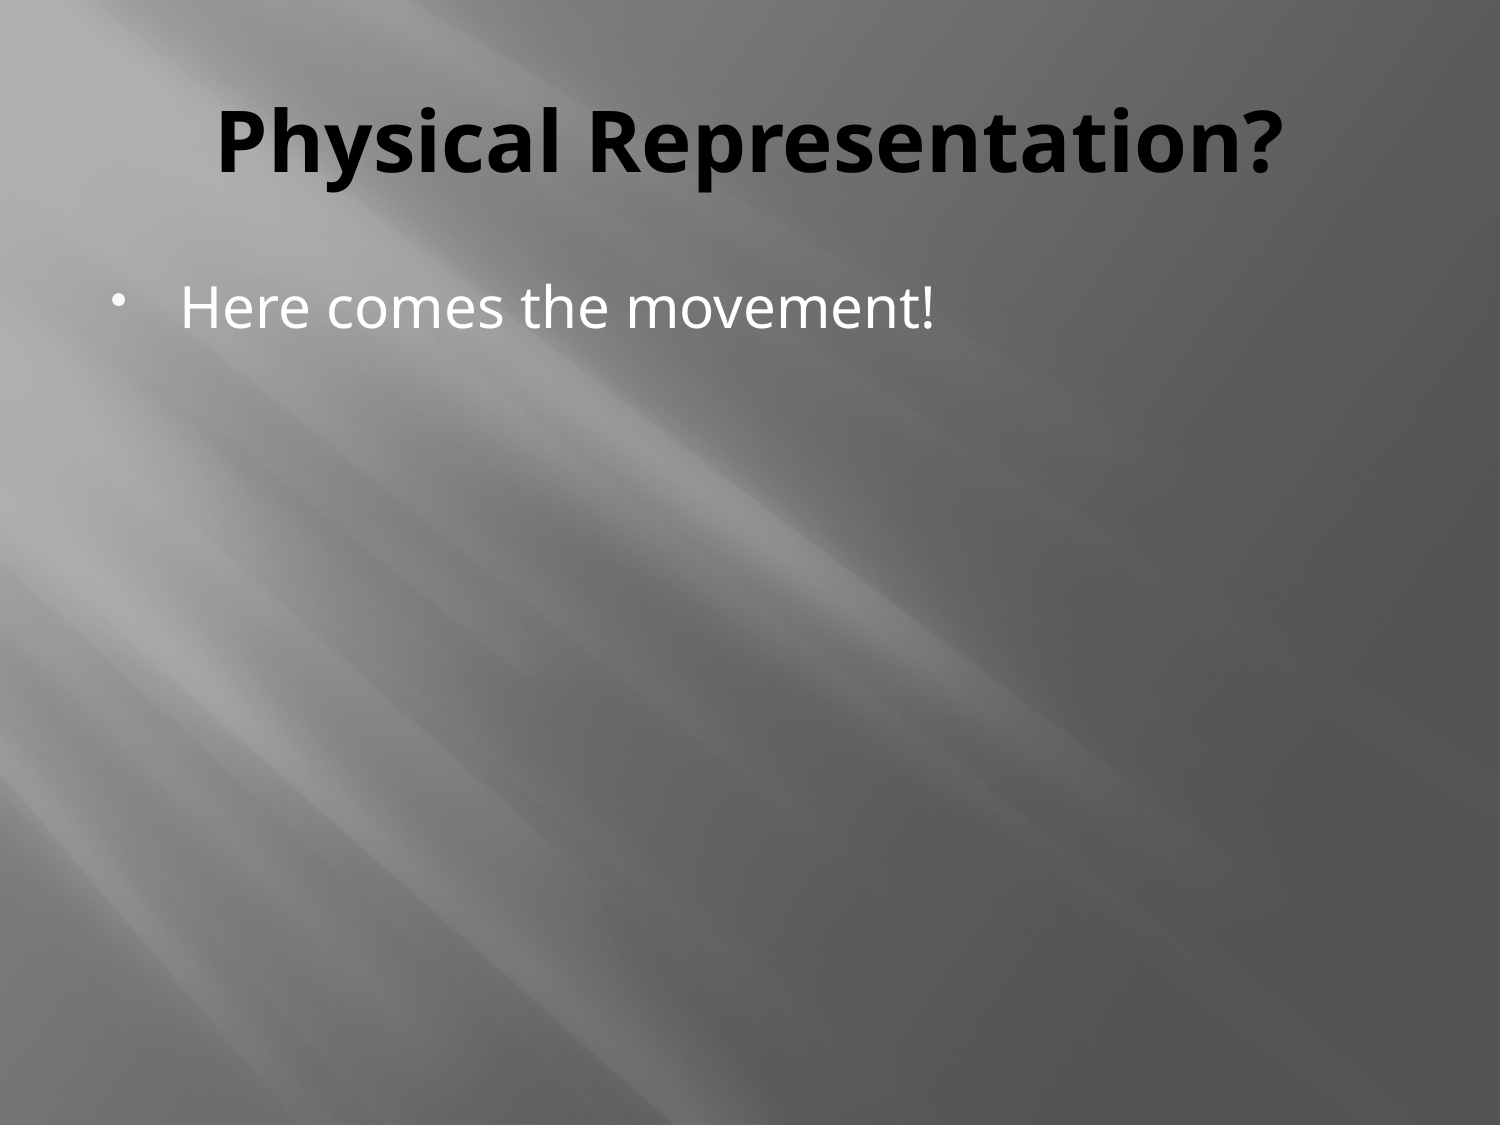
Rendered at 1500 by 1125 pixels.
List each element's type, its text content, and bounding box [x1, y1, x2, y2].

title Physical Representation? [75, 45, 1425, 233]
list Here comes the movement! [75, 262, 1425, 1035]
